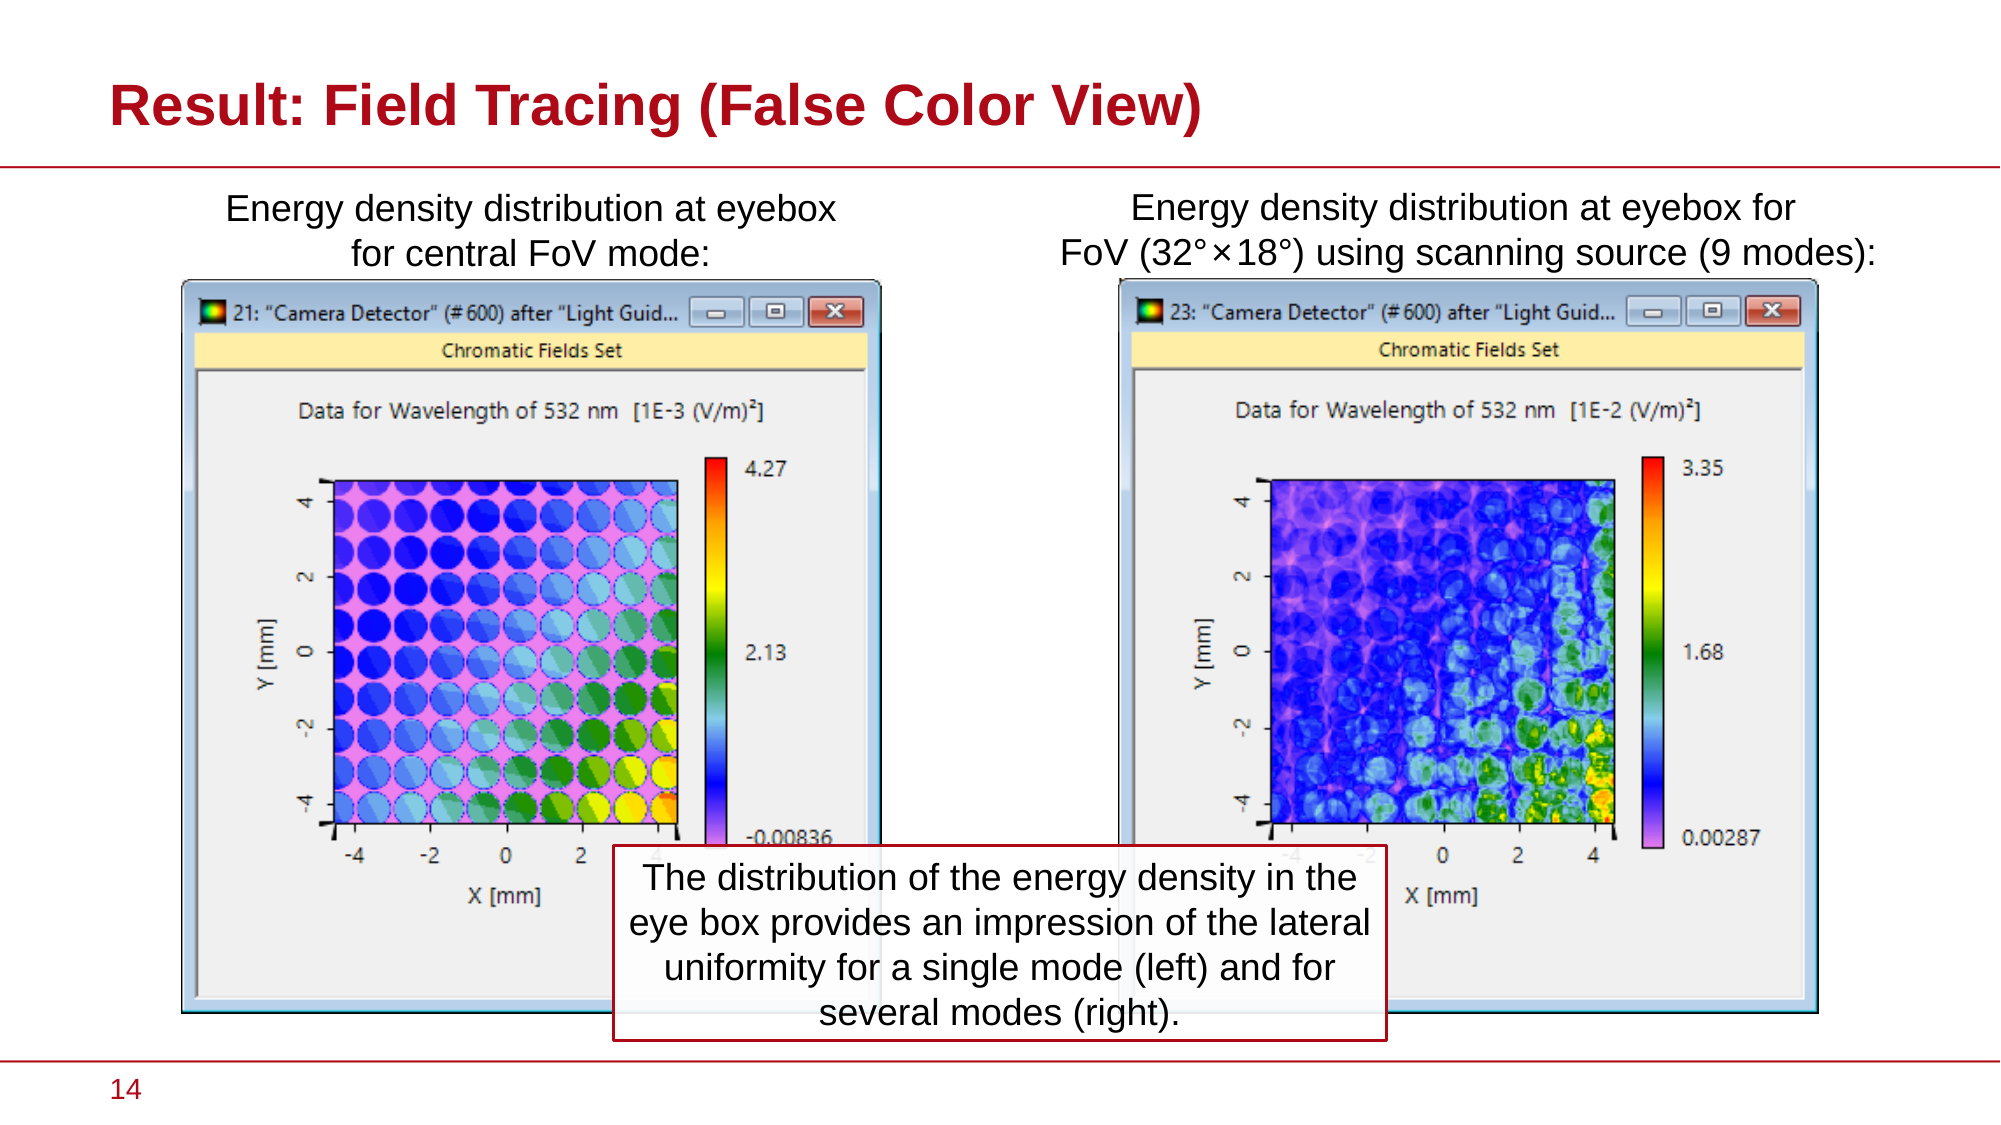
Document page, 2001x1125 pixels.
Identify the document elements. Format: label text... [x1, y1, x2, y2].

title Result: Field Tracing (False Color View) [94, 59, 1906, 148]
text_box Energy density distribution at eyebox for FoV (32° × 18°) using scanning source (9 modes): [1044, 176, 1893, 281]
picture [0, 0, 2000, 1125]
slide_number 14 [94, 1062, 296, 1114]
text_box Energy density distribution at eyebox for central FoV mode: [210, 177, 852, 279]
text_box The distribution of the energy density in the eye box provides an impression of the lateral uniformity for a single mode (left) and for several modes (right). [613, 845, 1387, 1041]
